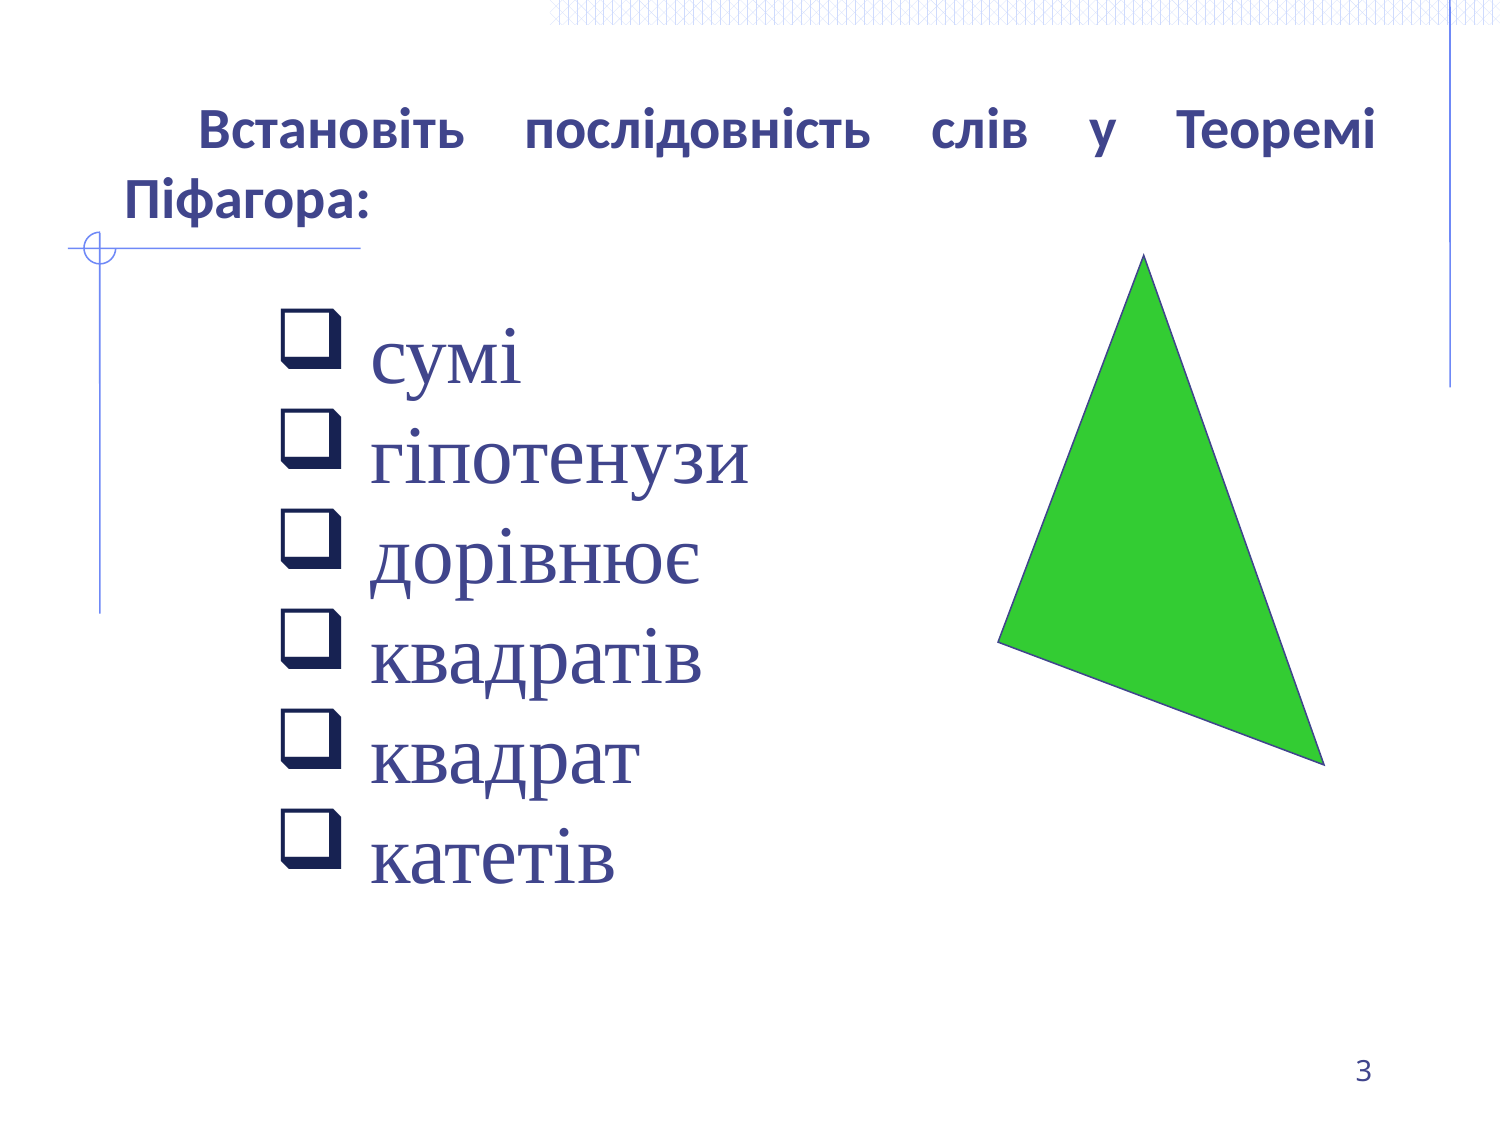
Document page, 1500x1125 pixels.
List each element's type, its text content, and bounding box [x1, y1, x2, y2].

text_box Встановіть послідовність слів у Теоремі Піфагора: сумі гіпотенузи дорівнює квадратів квадрат катетів [109, 117, 1393, 873]
text_box [998, 255, 1325, 765]
slide_number 3 [1074, 1024, 1388, 1101]
